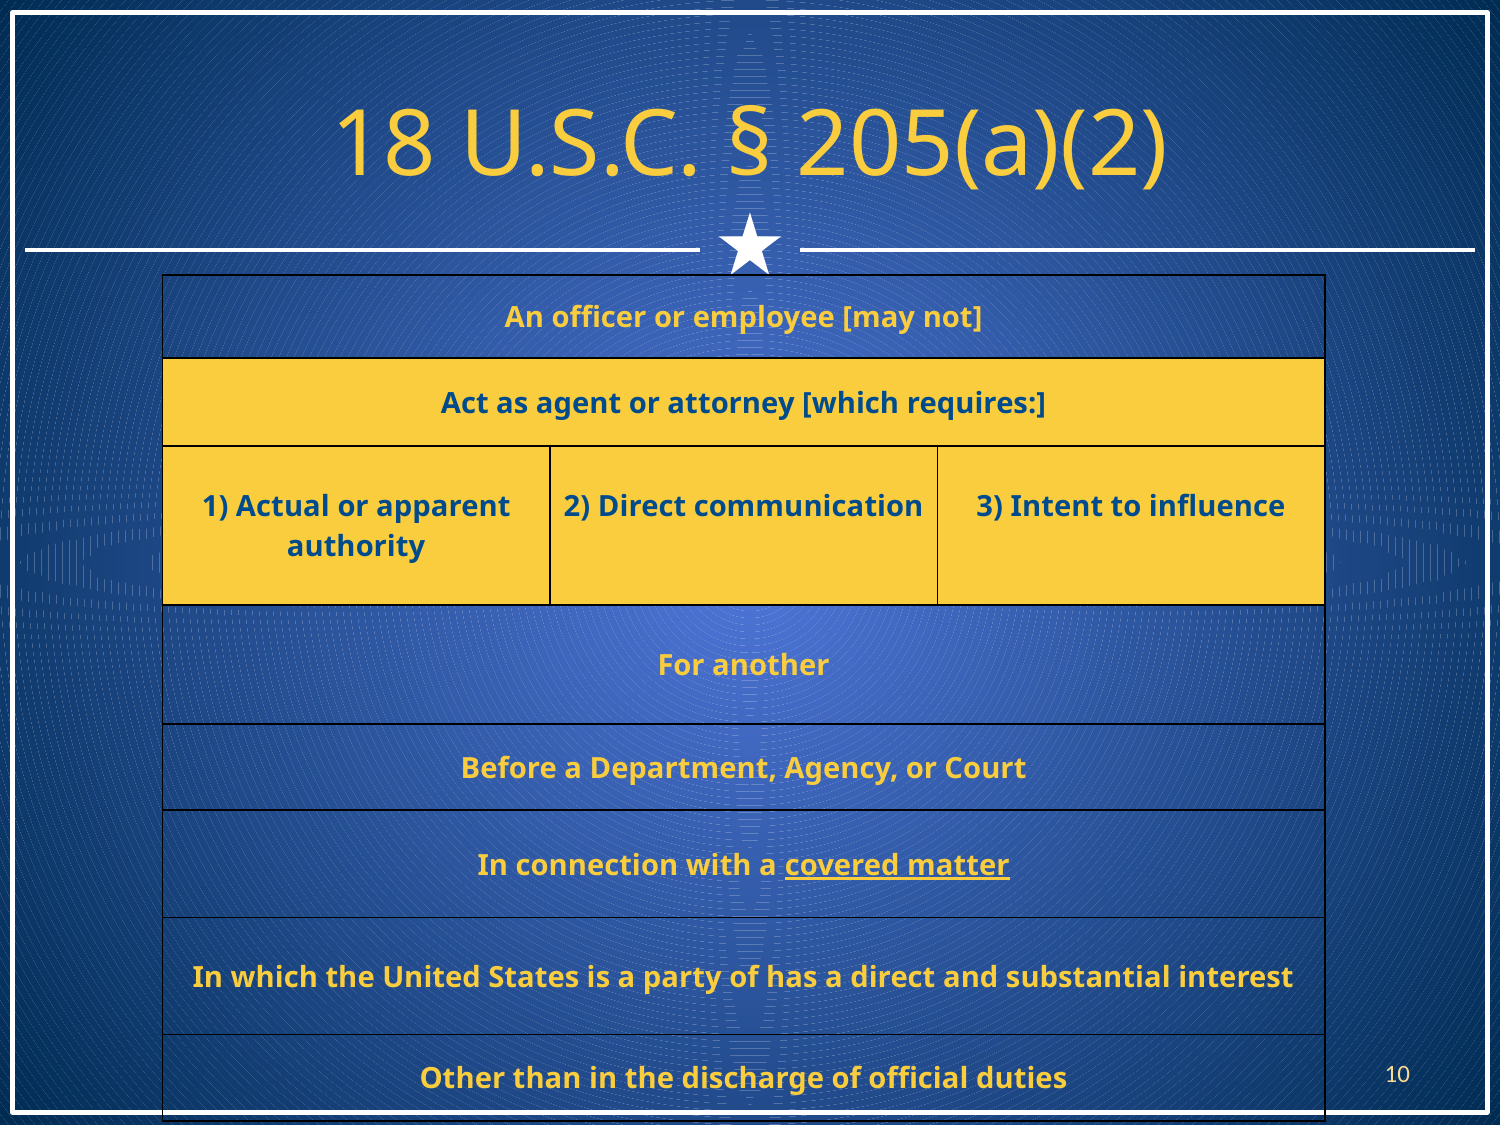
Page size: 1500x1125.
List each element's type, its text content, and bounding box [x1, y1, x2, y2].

table_cell In connection with a covered matter [163, 811, 1324, 917]
table_header An officer or employee [may not] [163, 276, 1324, 357]
table_cell Other than in the discharge of official duties [163, 1035, 1324, 1120]
table_cell Act as agent or attorney [which requires:] [163, 359, 1324, 445]
table_cell 2) Direct communication [551, 447, 937, 604]
table_cell Before a Department, Agency, or Court [163, 725, 1324, 809]
slide_number 10 [1326, 1042, 1425, 1103]
table_cell 1) Actual or apparent authority [163, 447, 549, 604]
table_cell For another [163, 606, 1324, 723]
table_cell In which the United States is a party of has a direct and substantial interest [163, 918, 1324, 1034]
title 18 U.S.C. § 205(a)(2) [75, 45, 1425, 233]
table_cell 3) Intent to influence [938, 447, 1324, 604]
